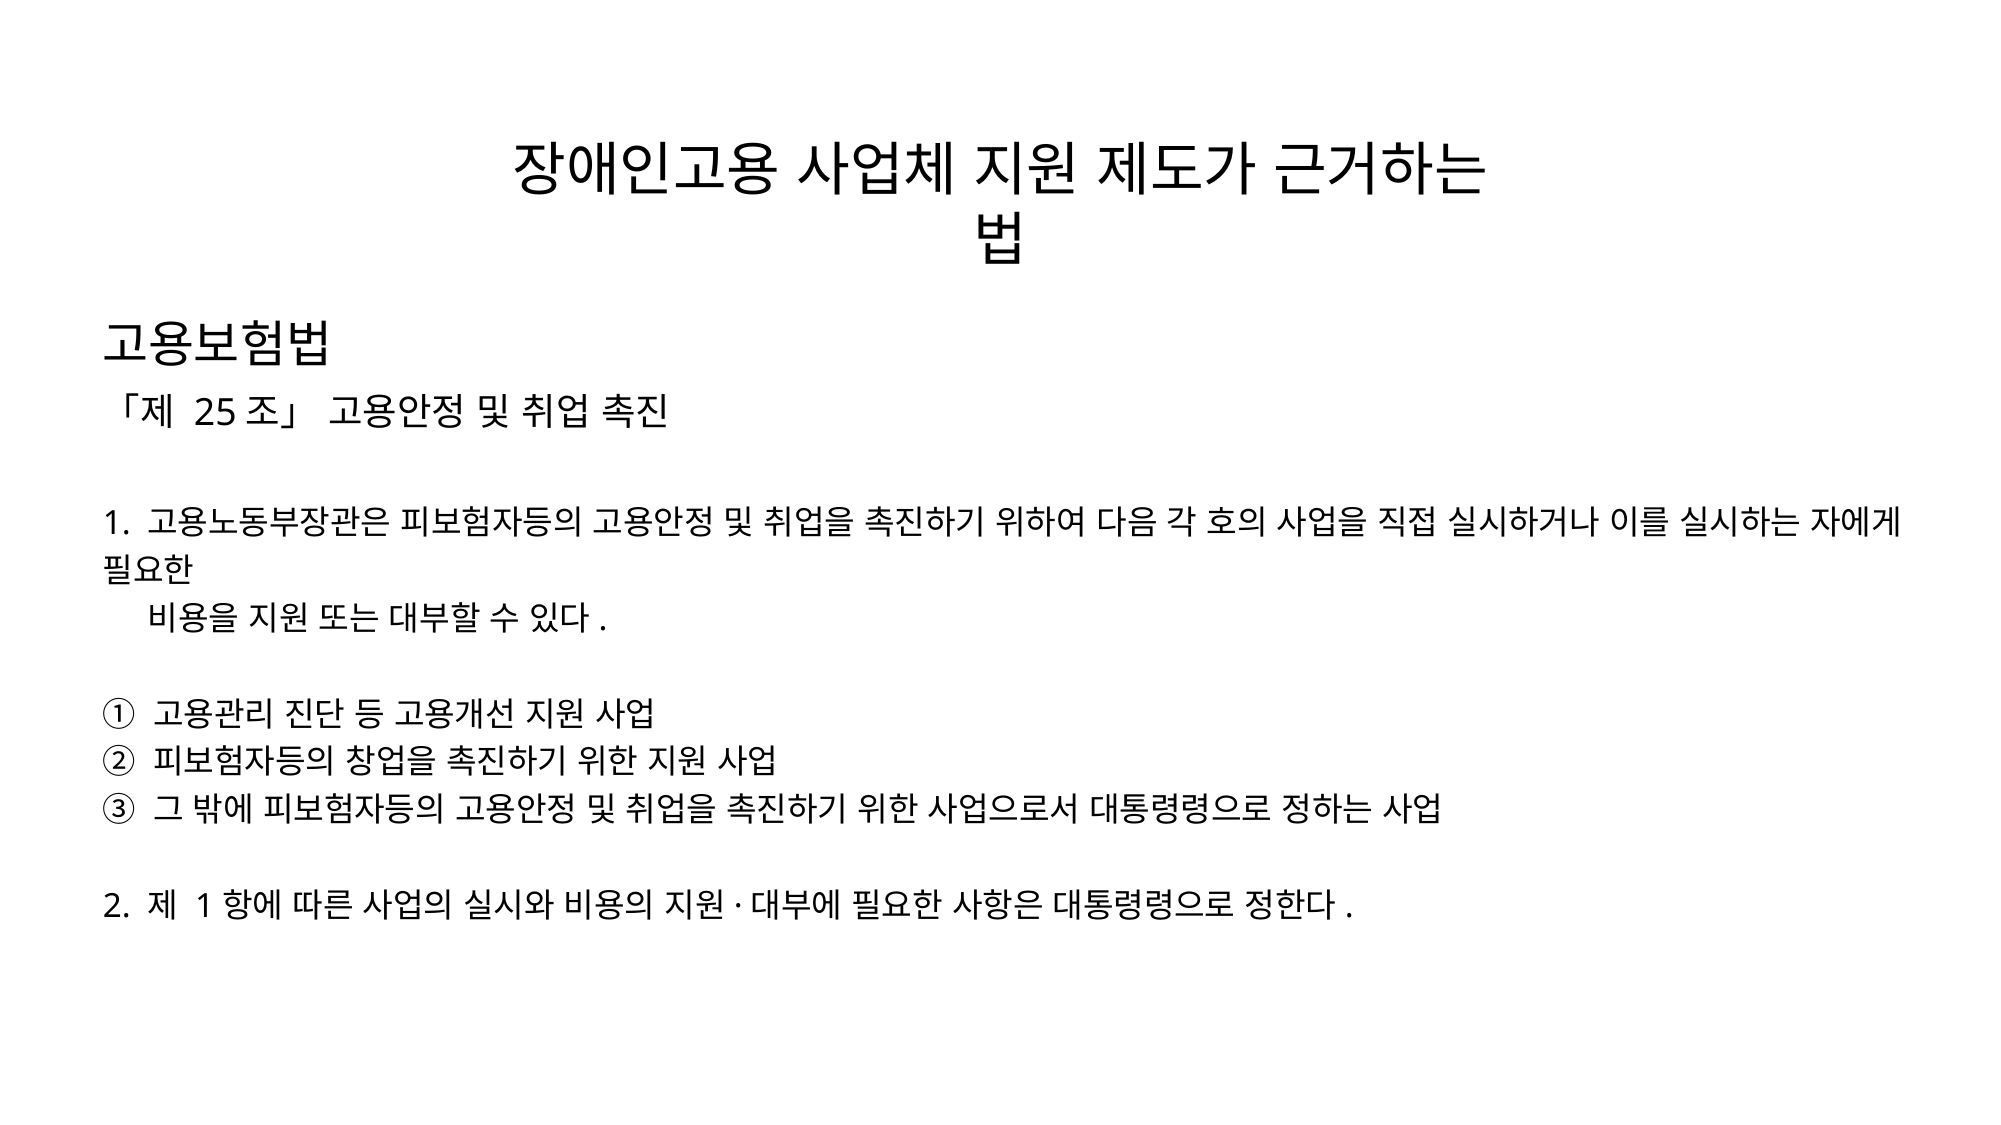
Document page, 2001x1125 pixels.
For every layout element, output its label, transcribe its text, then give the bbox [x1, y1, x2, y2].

text_box 1. 고용노동부장관은 피보험자등의 고용안정 및 취업을 촉진하기 위하여 다음 각 호의 사업을 직접 실시하거나 이를 실시하는 자에게 필요한 비용을 지원 또는 대부할 수 있다. ① 고용관리 진단 등 고용개선 지원 사업 ② 피보험자등의 창업을 촉진하기 위한 지원 사업 ③ 그 밖에 피보험자등의 고용안정 및 취업을 촉진하기 위한 사업으로서 대통령령으로 정하는 사업 2. 제 1항에 따른 사업의 실시와 비용의 지원·대부에 필요한 사항은 대통령령으로 정한다. [88, 599, 1954, 932]
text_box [87, 305, 1011, 442]
text_box 장애인고용 사업체 지원 제도가 근거하는 법 [476, 124, 1524, 280]
text_box 1. 고용노동부장관은 피보험자등의 고용안정 및 취업을 촉진하기 위하여 다음 각 호의 사업을 직접 실시하거나 이를 실시하는 자에게 필요한 비용을 지원 또는 대부할 수 있다. ① 고용관리 진단 등 고용개선 지원 사업 ② 피보험자등의 창업을 촉진하기 위한 지원 사업 ③ 그 밖에 피보험자등의 고용안정 및 취업을 촉진하기 위한 사업으로서 대통령령으로 정하는 사업 2. 제 1항에 따른 사업의 실시와 비용의 지원·대부에 필요한 사항은 대통령령으로 정한다. [88, 485, 1954, 522]
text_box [46, 522, 1954, 599]
